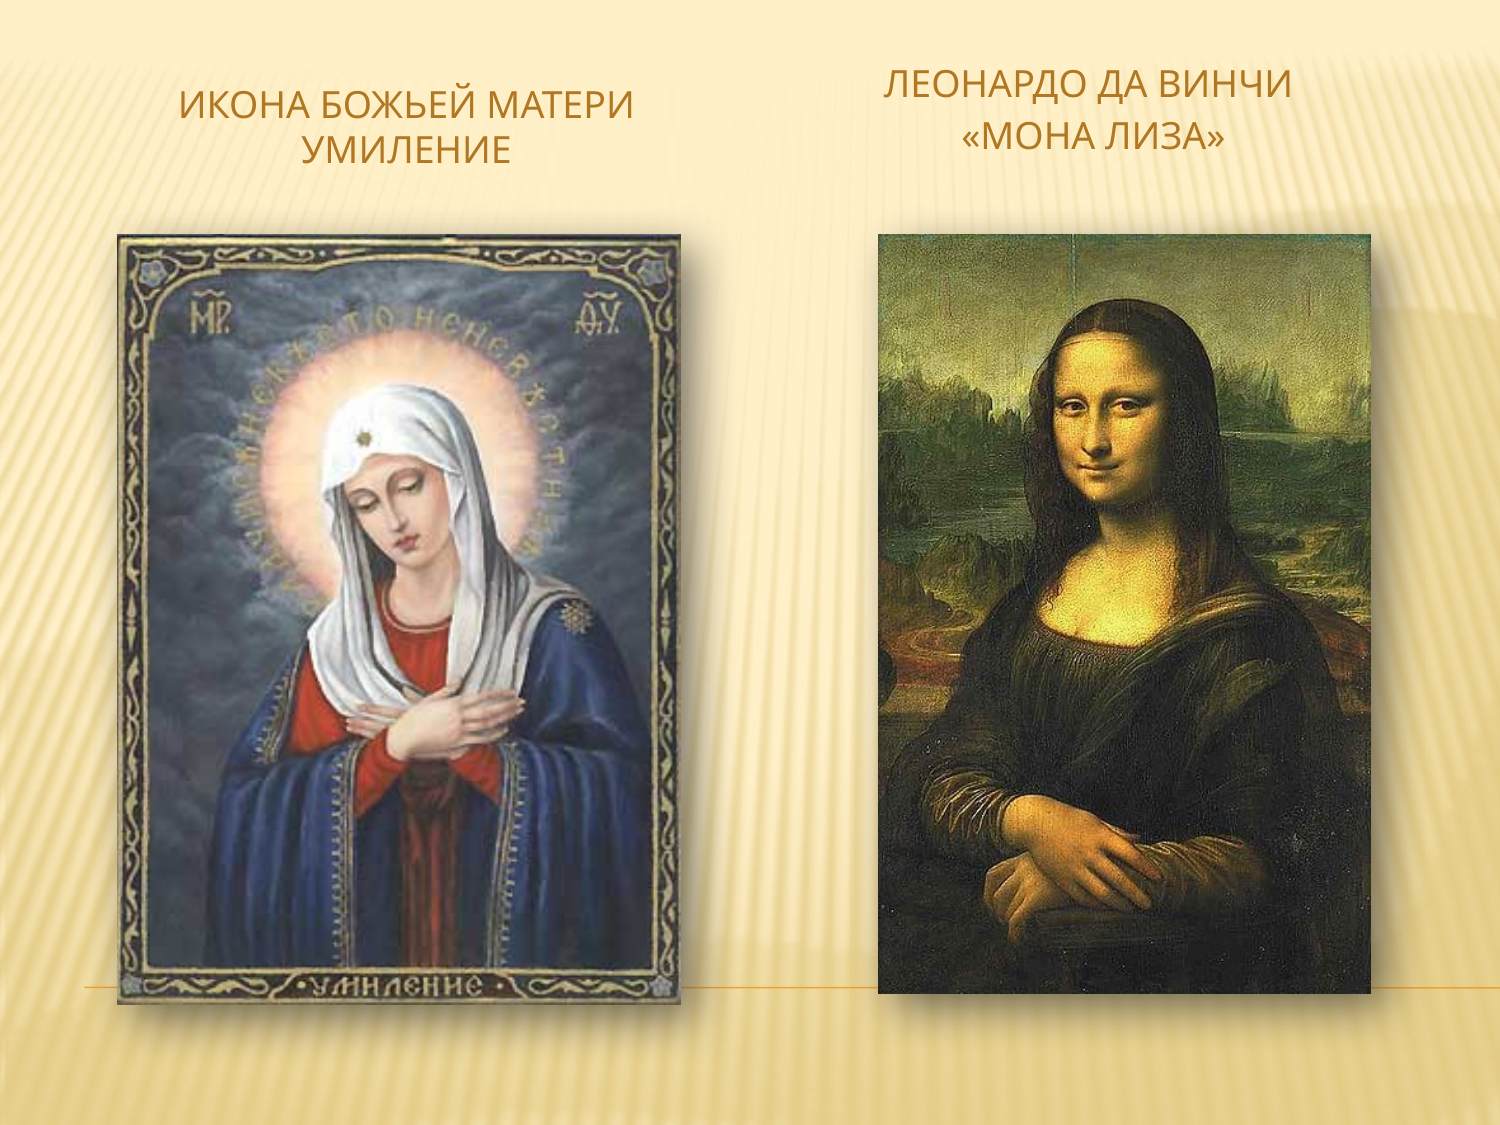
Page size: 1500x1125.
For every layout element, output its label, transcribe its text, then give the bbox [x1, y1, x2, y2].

list Леонардо да Винчи «Мона Лиза» [761, 35, 1425, 235]
list Икона Божьей Матери Умиление [75, 46, 738, 258]
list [116, 234, 681, 1006]
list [878, 234, 1371, 994]
